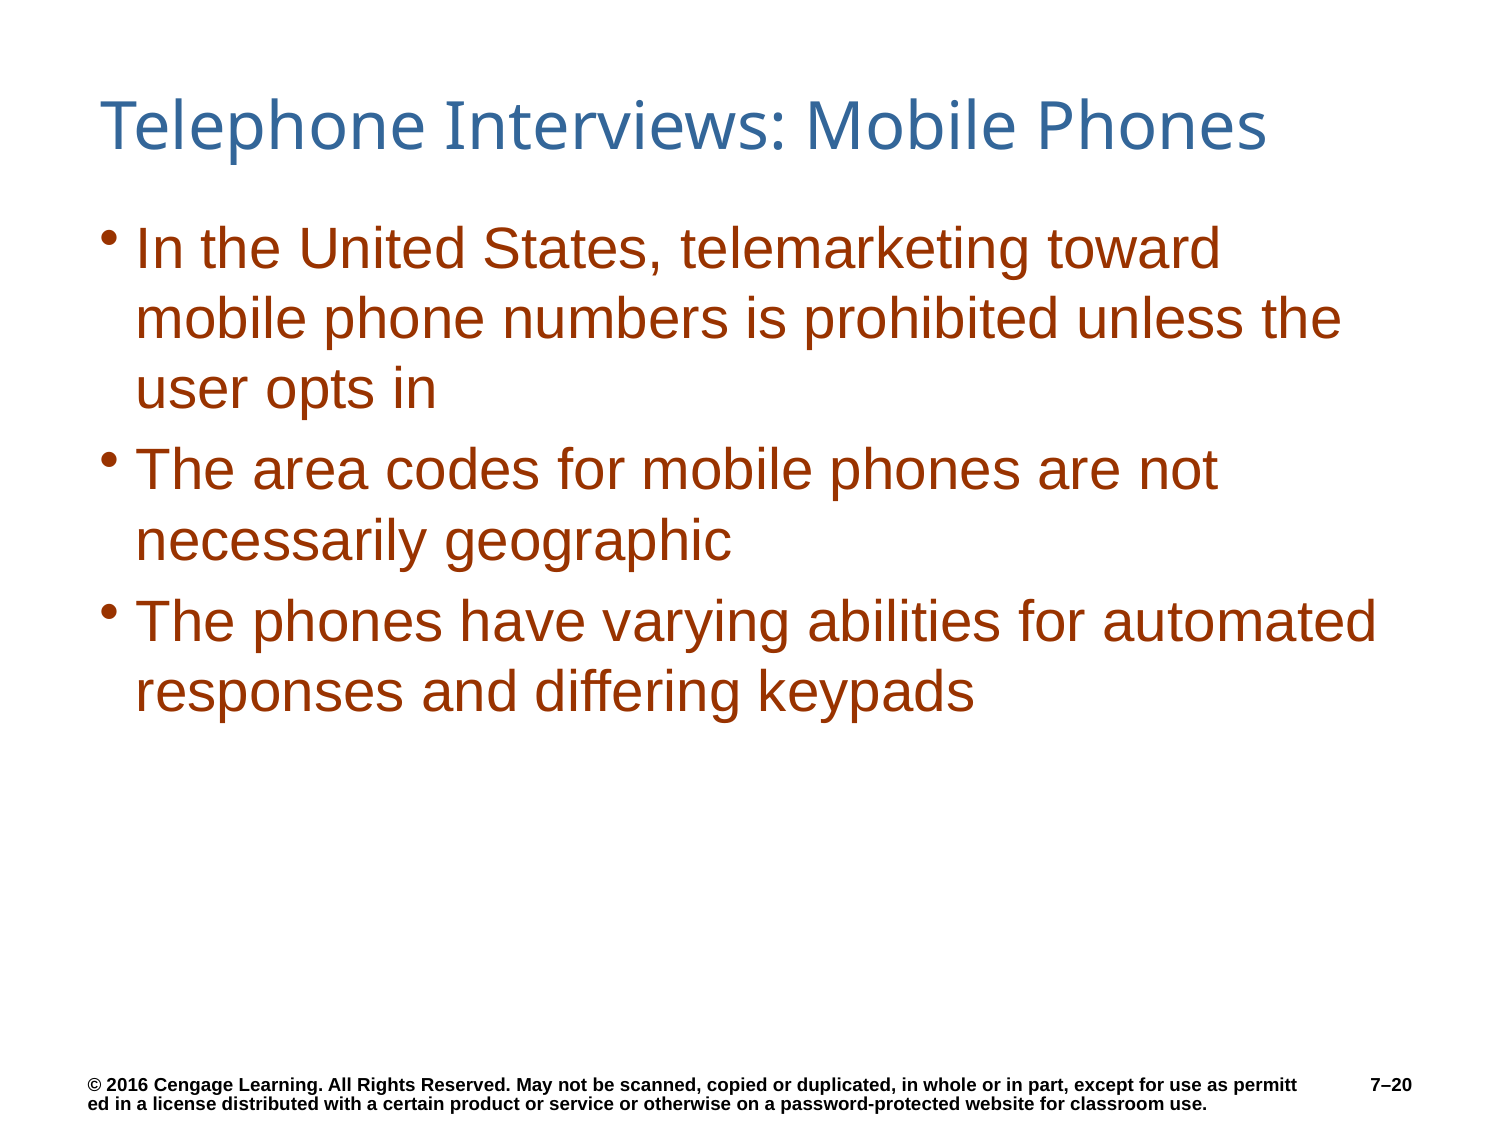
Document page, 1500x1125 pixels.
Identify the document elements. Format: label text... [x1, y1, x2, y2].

footer © 2016 Cengage Learning. All Rights Reserved. May not be scanned, copied or duplicated, in whole or in part, except for use as permitted in a license distributed with a certain product or service or otherwise on a password-protected website for classroom use. [87, 1057, 1050, 1103]
slide_number 7–20 [1050, 1042, 1413, 1103]
title Telephone Interviews: Mobile Phones [85, 75, 1411, 171]
list In the United States, telemarketing toward mobile phone numbers is prohibited unless the user opts in The area codes for mobile phones are not necessarily geographic The phones have varying abilities for automated responses and differing keypads [84, 202, 1414, 1013]
